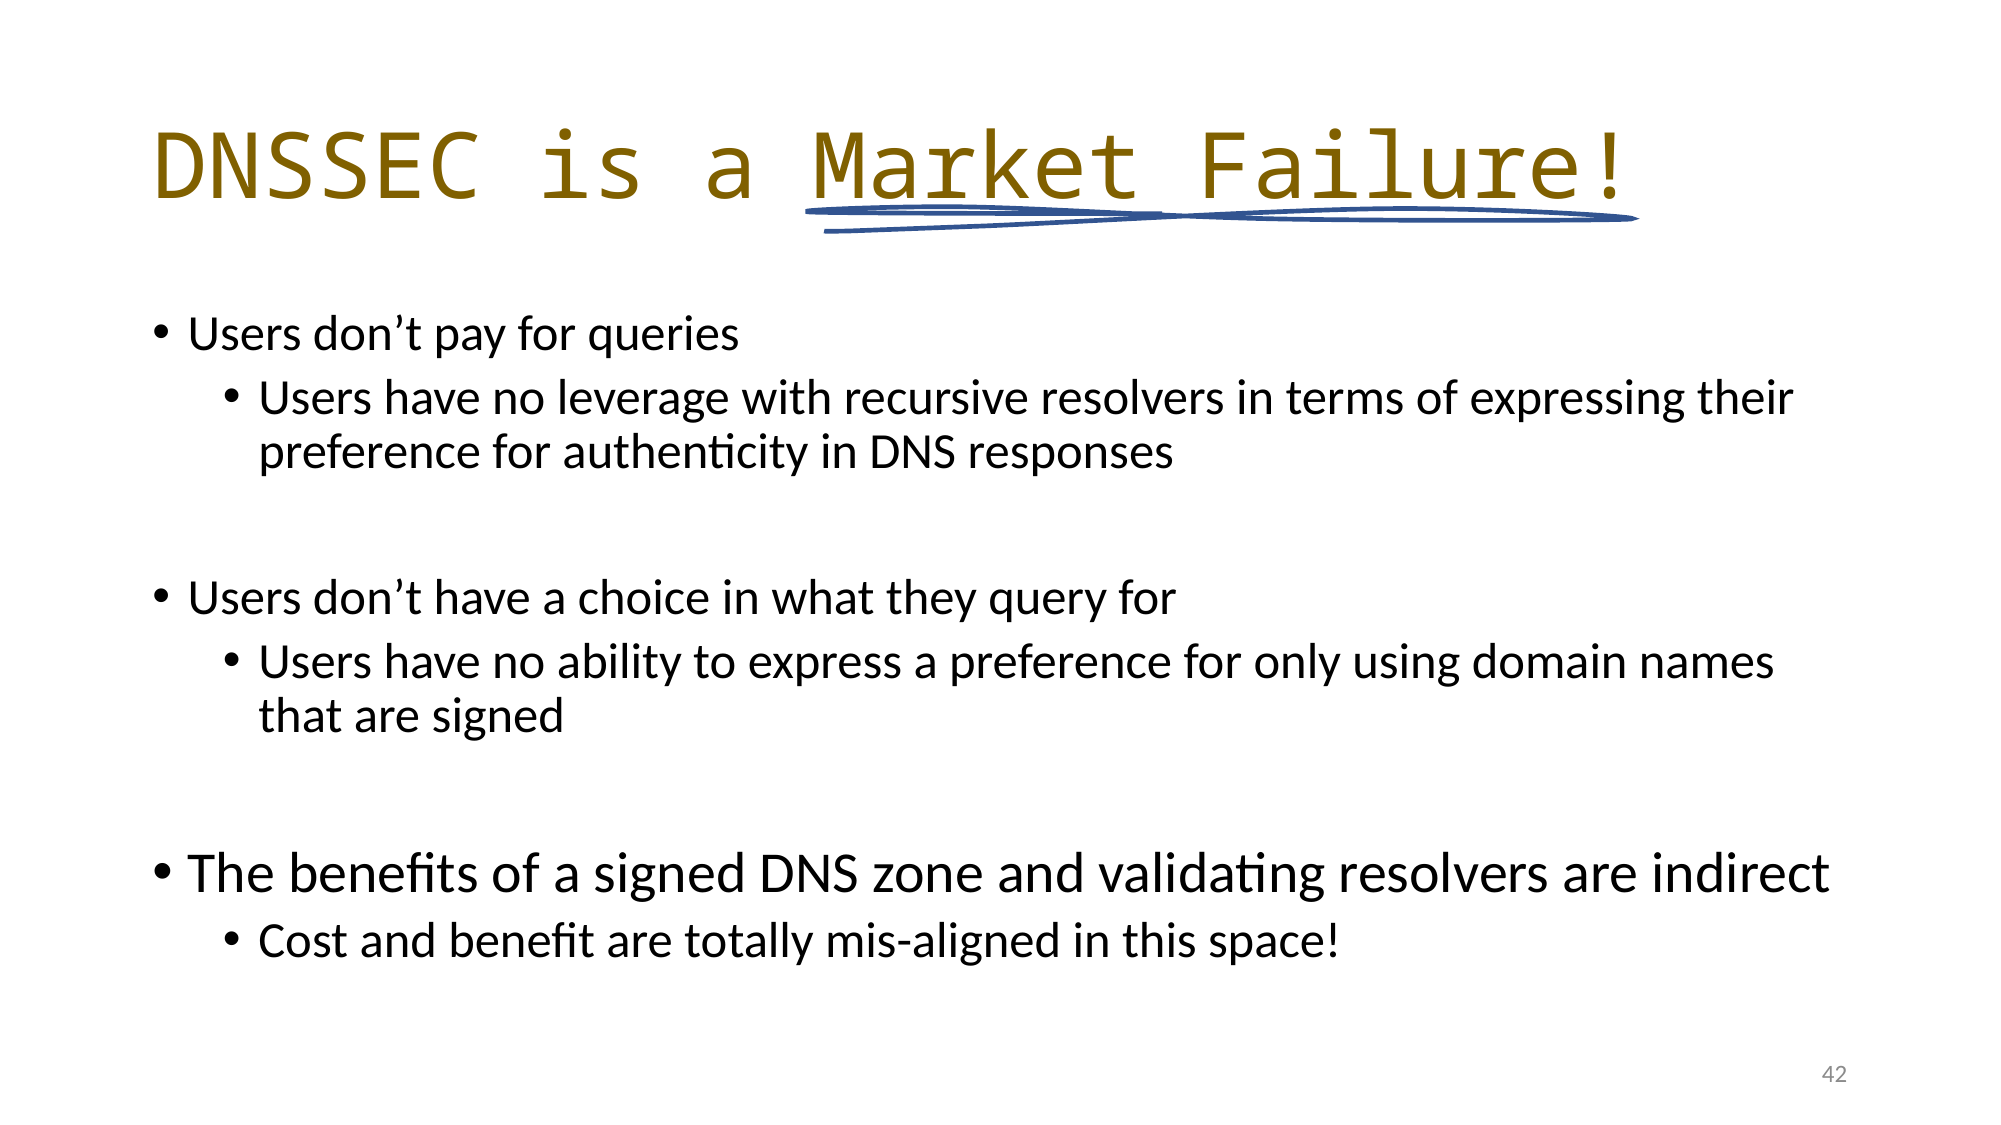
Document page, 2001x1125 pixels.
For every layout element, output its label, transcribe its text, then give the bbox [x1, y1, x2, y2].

list Users don’t pay for queries Users have no leverage with recursive resolvers in terms of expressing their preference for authenticity in DNS responses Users don’t have a choice in what they query for Users have no ability to express a preference for only using domain names that are signed The benefits of a signed DNS zone and validating resolvers are indirect Cost and benefit are totally mis-aligned in this space! [137, 299, 1863, 1014]
slide_number 42 [1412, 1042, 1863, 1103]
text_box [805, 205, 1636, 233]
title DNSSEC is a Market Failure! [137, 59, 1863, 278]
